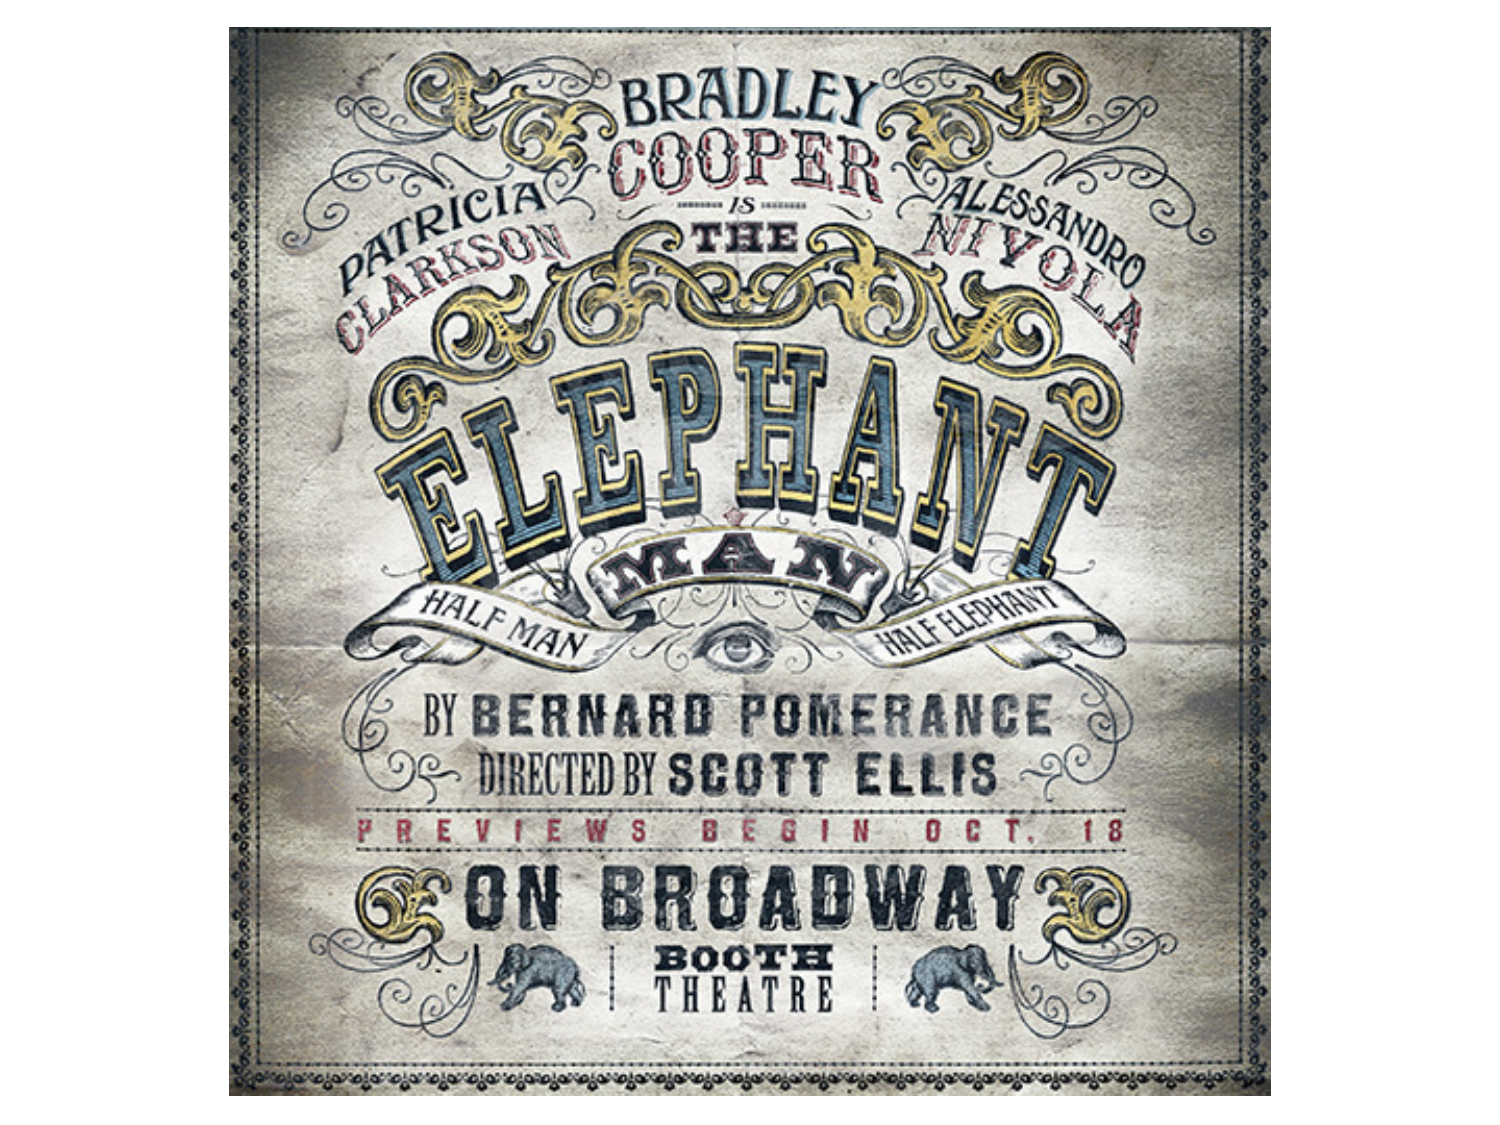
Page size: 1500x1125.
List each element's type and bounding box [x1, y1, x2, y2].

picture [228, 26, 1272, 1097]
